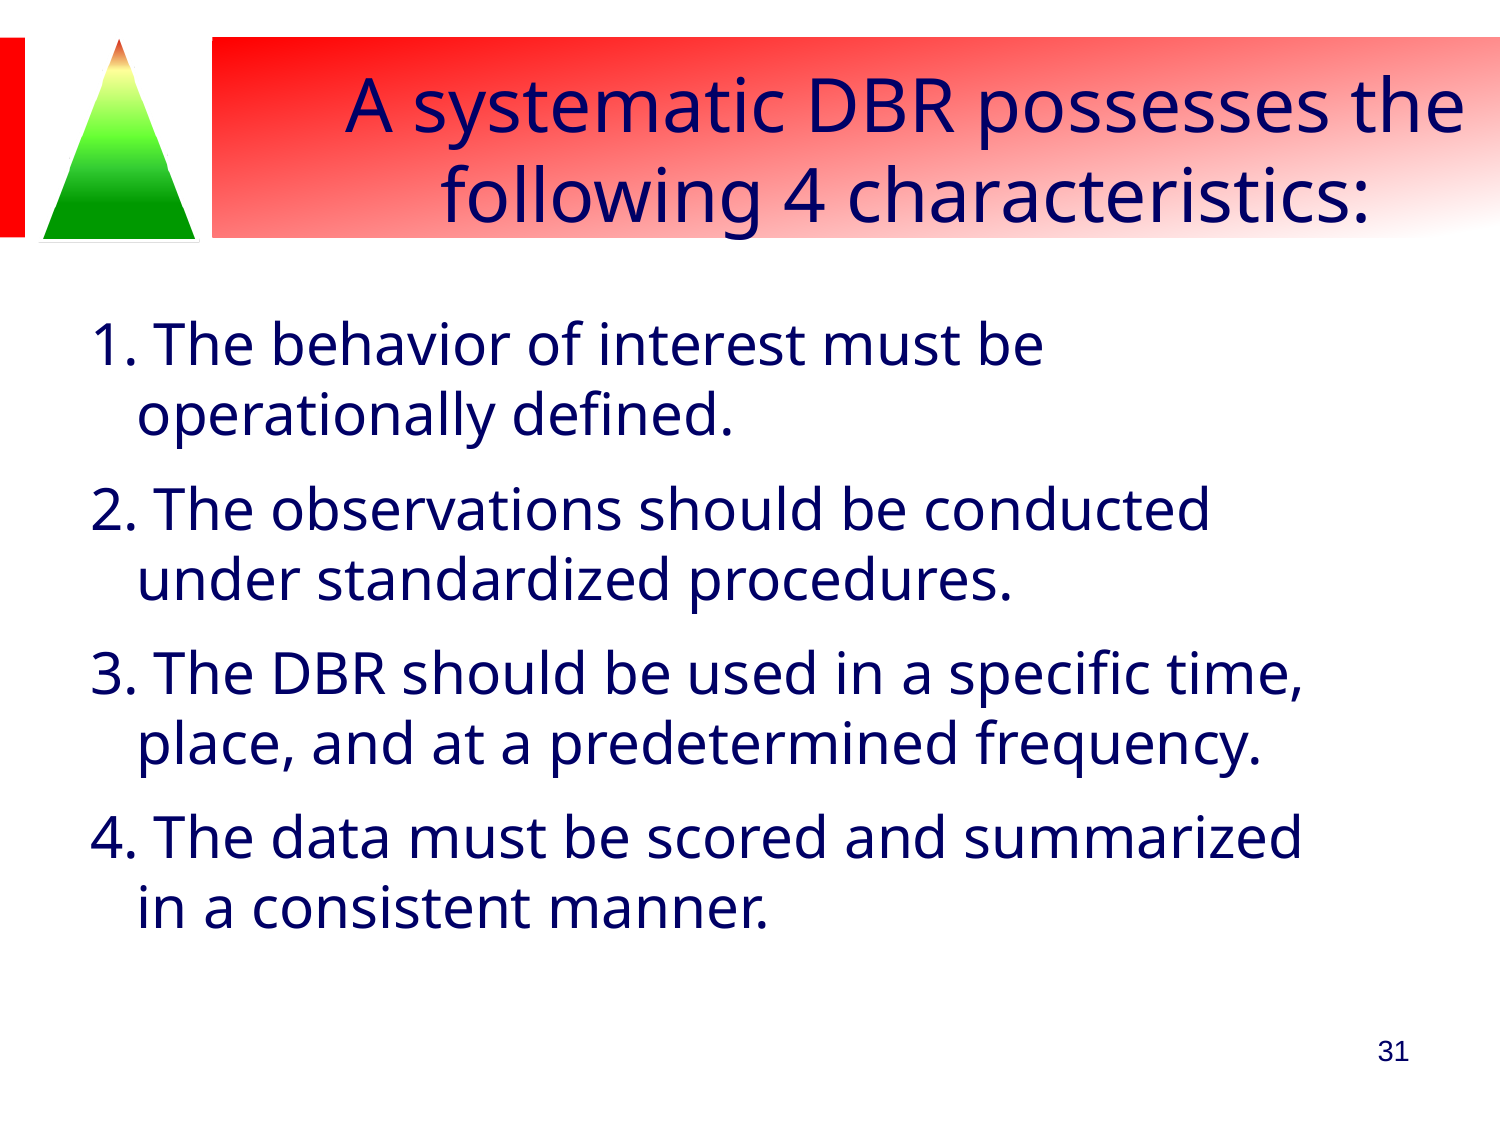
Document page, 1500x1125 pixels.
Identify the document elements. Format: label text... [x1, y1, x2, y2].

list 1. The behavior of interest must be operationally defined. 2. The observations should be conducted under standardized procedures. 3. The DBR should be used in a specific time, place, and at a predetermined frequency. 4. The data must be scored and summarized in a consistent manner. [0, 299, 1376, 993]
picture [37, 30, 200, 243]
slide_number 31 [1074, 1024, 1426, 1103]
title A systematic DBR possesses the following 4 characteristics: [312, 44, 1500, 251]
